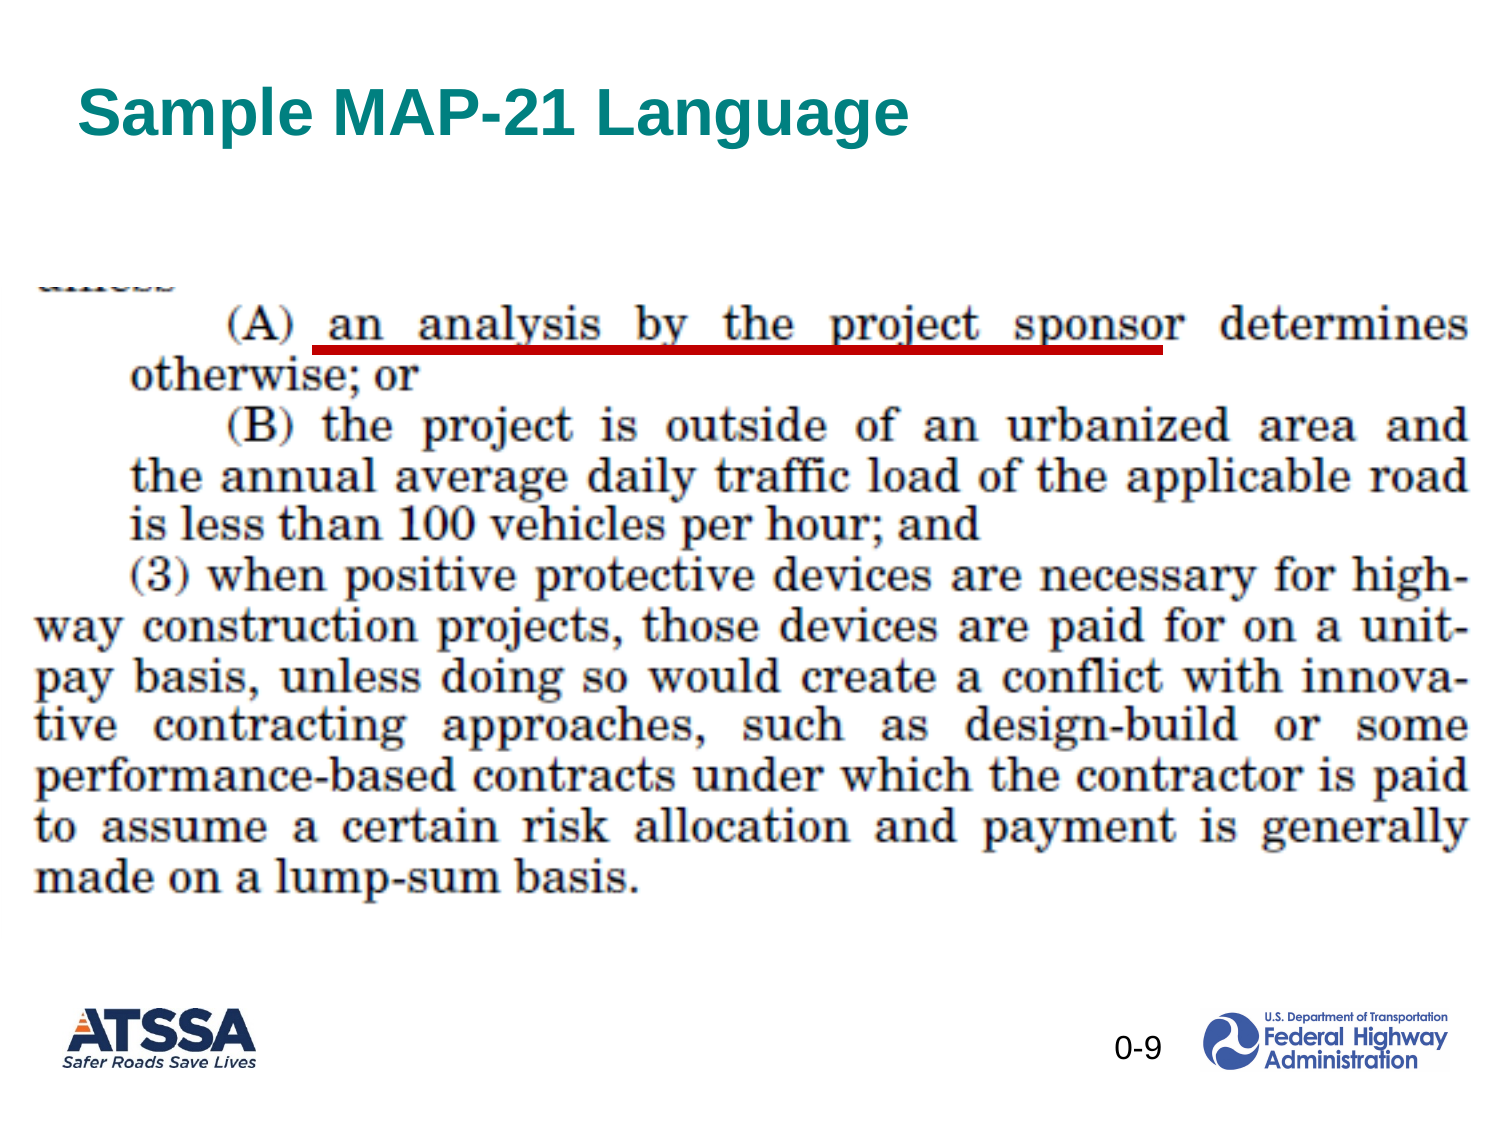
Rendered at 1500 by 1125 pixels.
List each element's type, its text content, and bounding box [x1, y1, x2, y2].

title Sample MAP-21 Language [62, 0, 1500, 218]
picture [0, 287, 1500, 939]
picture [62, 1008, 256, 1068]
picture [1200, 1008, 1450, 1072]
